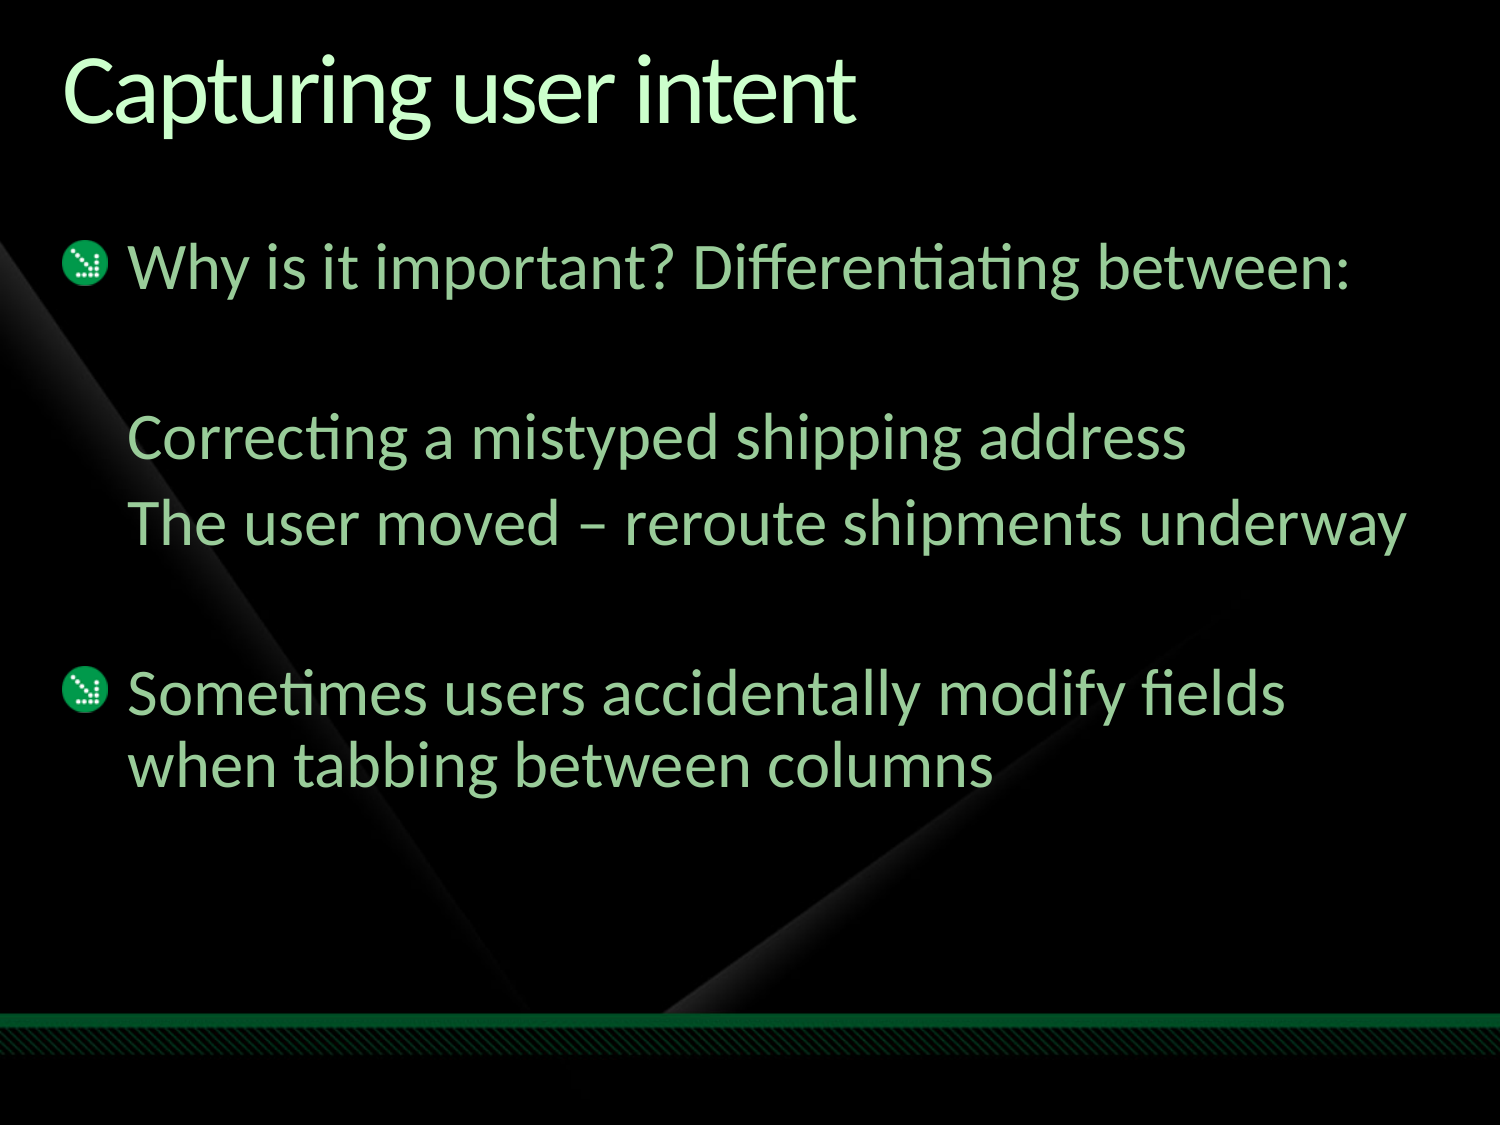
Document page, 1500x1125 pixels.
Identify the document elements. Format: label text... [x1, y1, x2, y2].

title Capturing user intent [62, 37, 1438, 147]
picture [0, 0, 1500, 1125]
list Why is it important? Differentiating between: Correcting a mistyped shipping address The user moved – reroute shipments underway Sometimes users accidentally modify fields when tabbing between columns [62, 231, 1438, 595]
